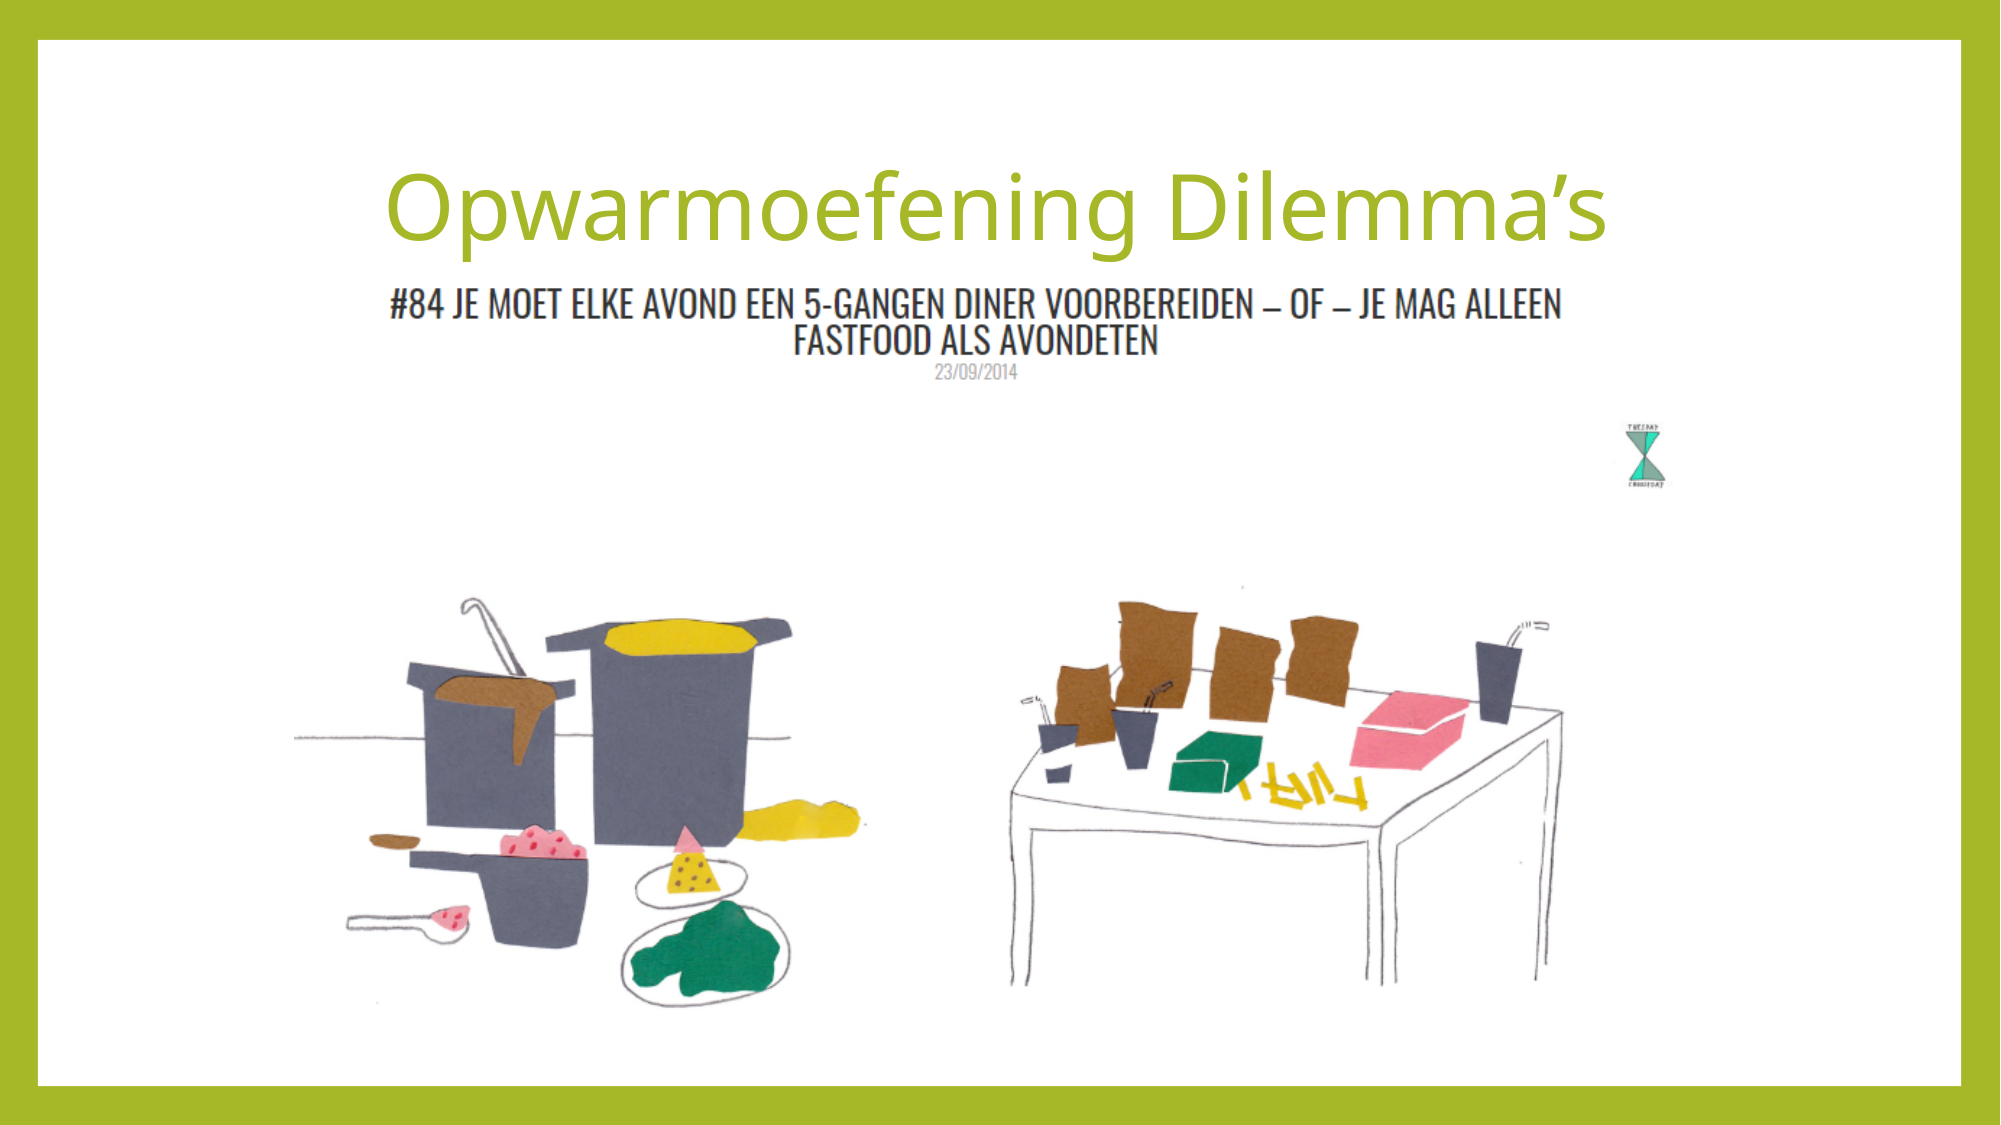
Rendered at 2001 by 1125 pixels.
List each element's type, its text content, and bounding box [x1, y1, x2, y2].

title Opwarmoefening Dilemma’s [187, 99, 1808, 323]
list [294, 274, 1687, 1037]
